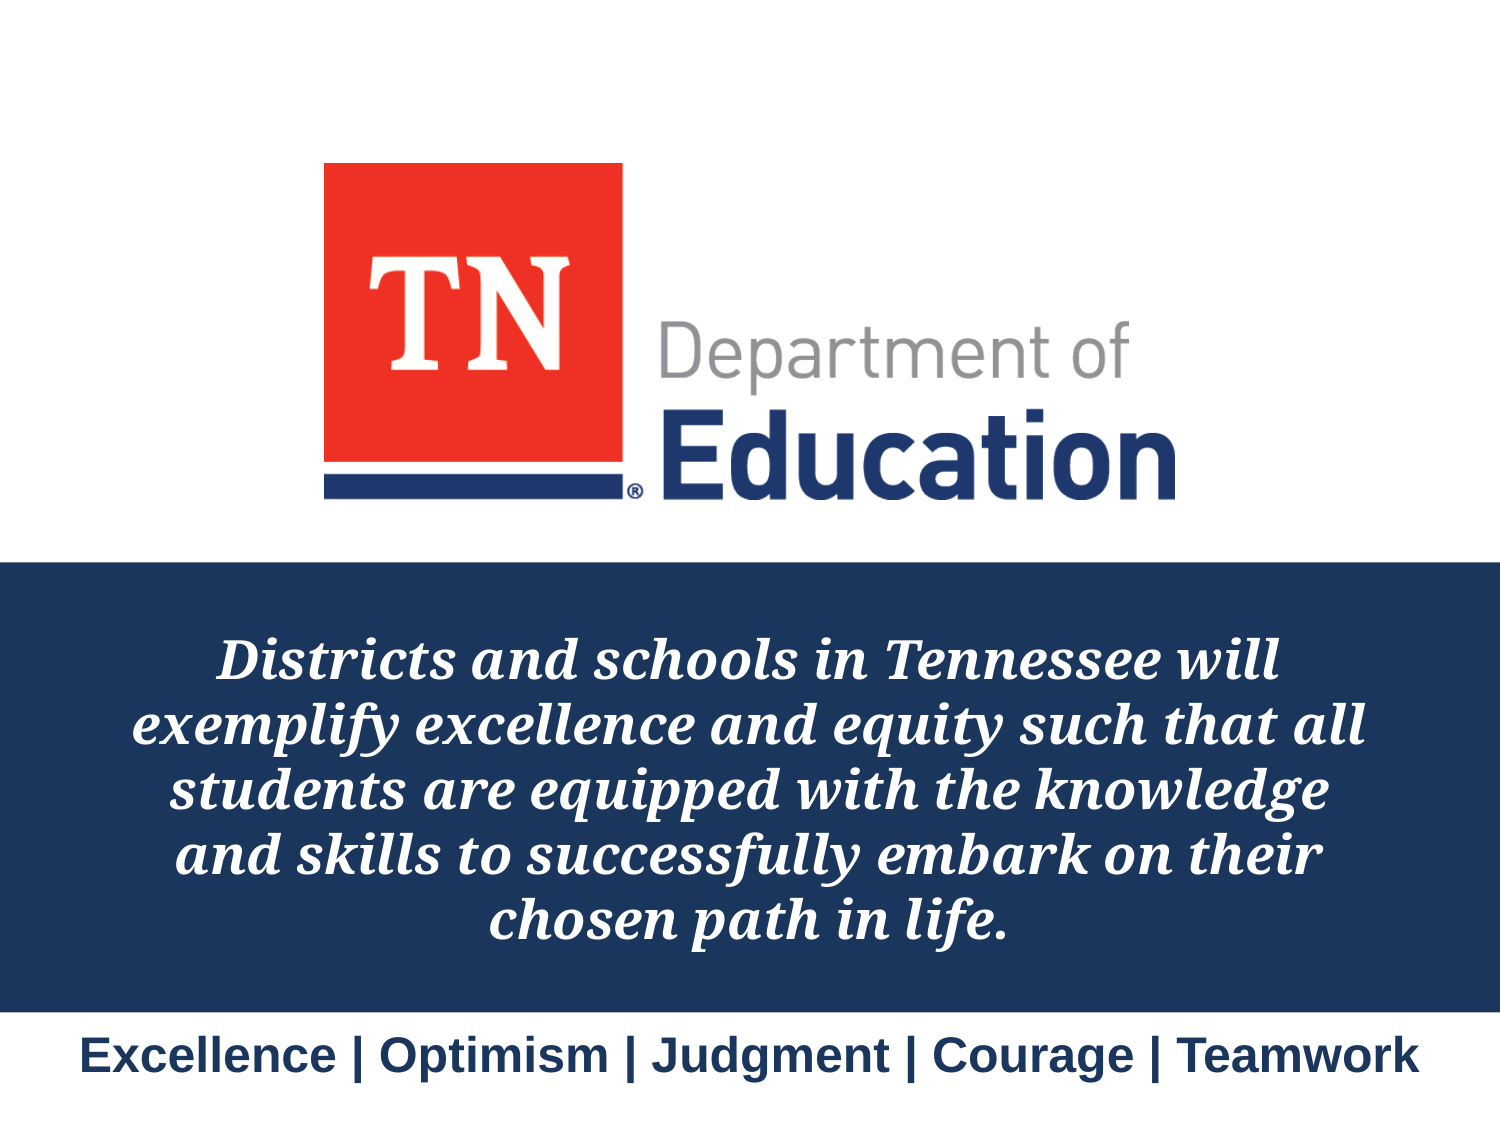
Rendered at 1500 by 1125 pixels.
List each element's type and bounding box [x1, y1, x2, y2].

picture [324, 163, 1175, 500]
